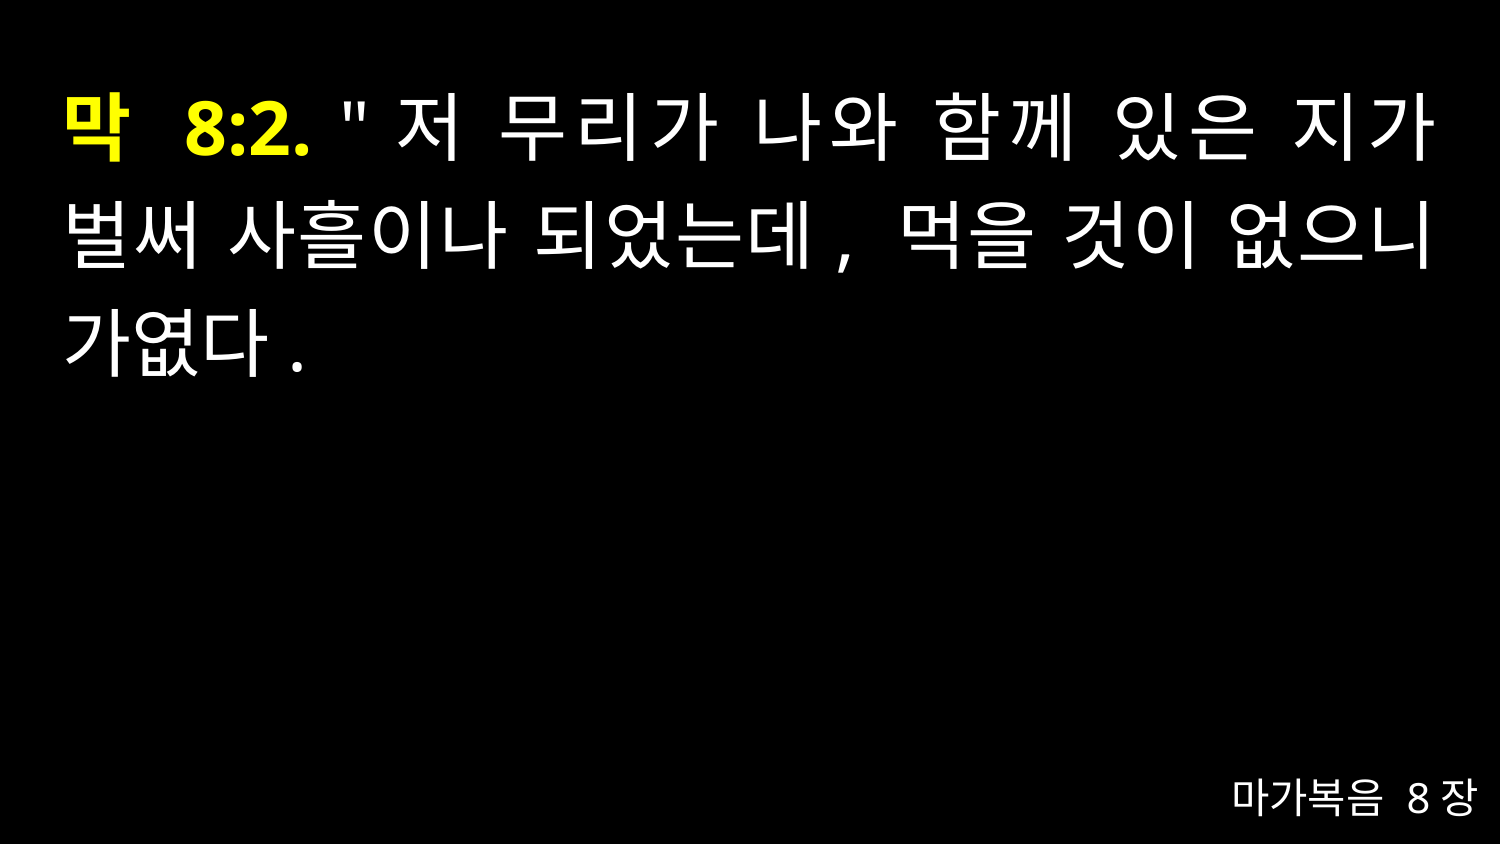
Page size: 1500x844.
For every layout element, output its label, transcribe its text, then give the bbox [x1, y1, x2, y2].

title 막 8:2. "저 무리가 나와 함께 있은 지가 벌써 사흘이나 되었는데, 먹을 것이 없으니 가엾다. [0, 0, 1500, 844]
subtitle 마가복음 8장 [916, 770, 1500, 844]
